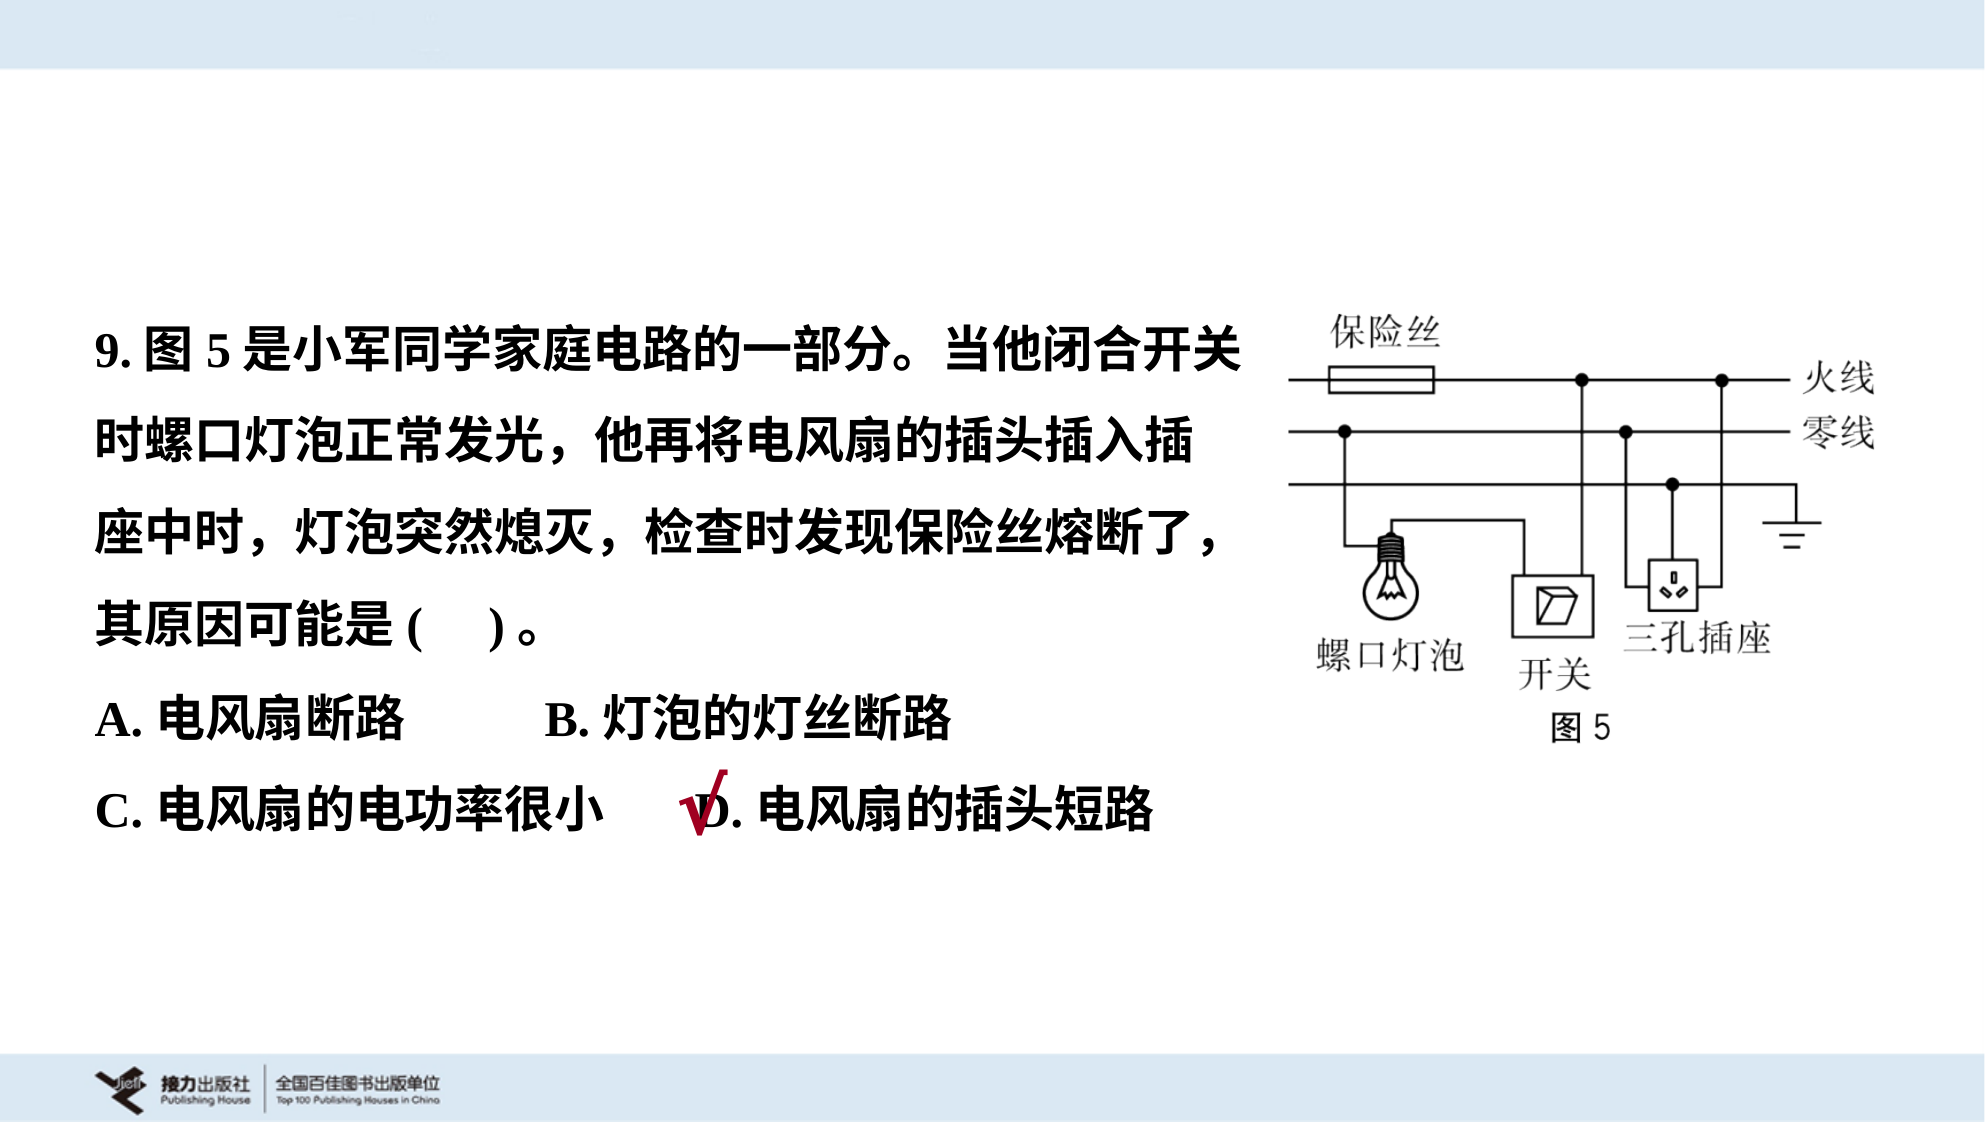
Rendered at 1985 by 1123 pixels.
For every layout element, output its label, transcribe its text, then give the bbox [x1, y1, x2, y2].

text_box 9.图5是小军同学家庭电路的一部分。当他闭合开关 时螺口灯泡正常发光，他再将电风扇的插头插入插 座中时，灯泡突然熄灭，检查时发现保险丝熔断了， 其原因可能是( )。 [94, 285, 1238, 653]
picture [0, 0, 1985, 1122]
text_box √ [675, 757, 728, 851]
text_box A.电风扇断路 B.灯泡的灯丝断路 C.电风扇的电功率很小 D.电风扇的插头短路 [94, 654, 1238, 838]
